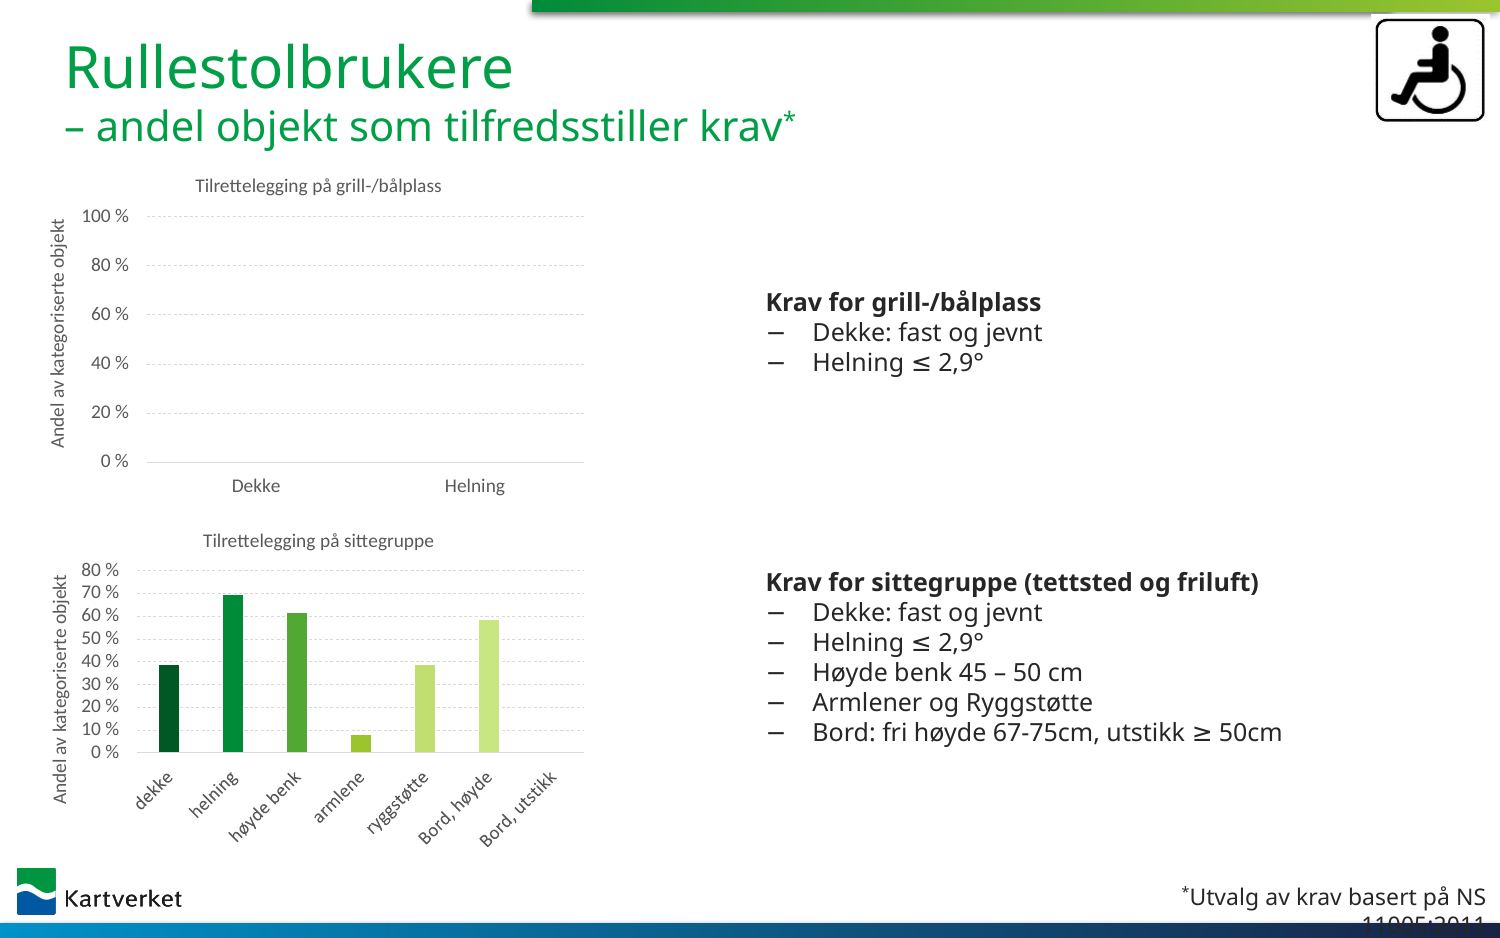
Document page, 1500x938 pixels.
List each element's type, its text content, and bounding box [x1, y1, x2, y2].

picture [1371, 13, 1491, 127]
text_box Krav for sittegruppe (tettsted og friluft) Dekke: fast og jevnt Helning ≤ 2,9° Høyde benk 45 – 50 cm Armlener og Ryggstøtte Bord: fri høyde 67-75cm, utstikk ≥ 50cm [750, 559, 1500, 754]
text_box Rullestolbrukere – andel objekt som tilfredsstiller krav* [49, 14, 1431, 158]
text_box *Utvalg av krav basert på NS 11005:2011 [1068, 873, 1500, 938]
text_box Krav for grill-/bålplass Dekke: fast og jevnt Helning ≤ 2,9° [750, 279, 1452, 384]
picture [41, 166, 596, 505]
picture [41, 520, 596, 859]
